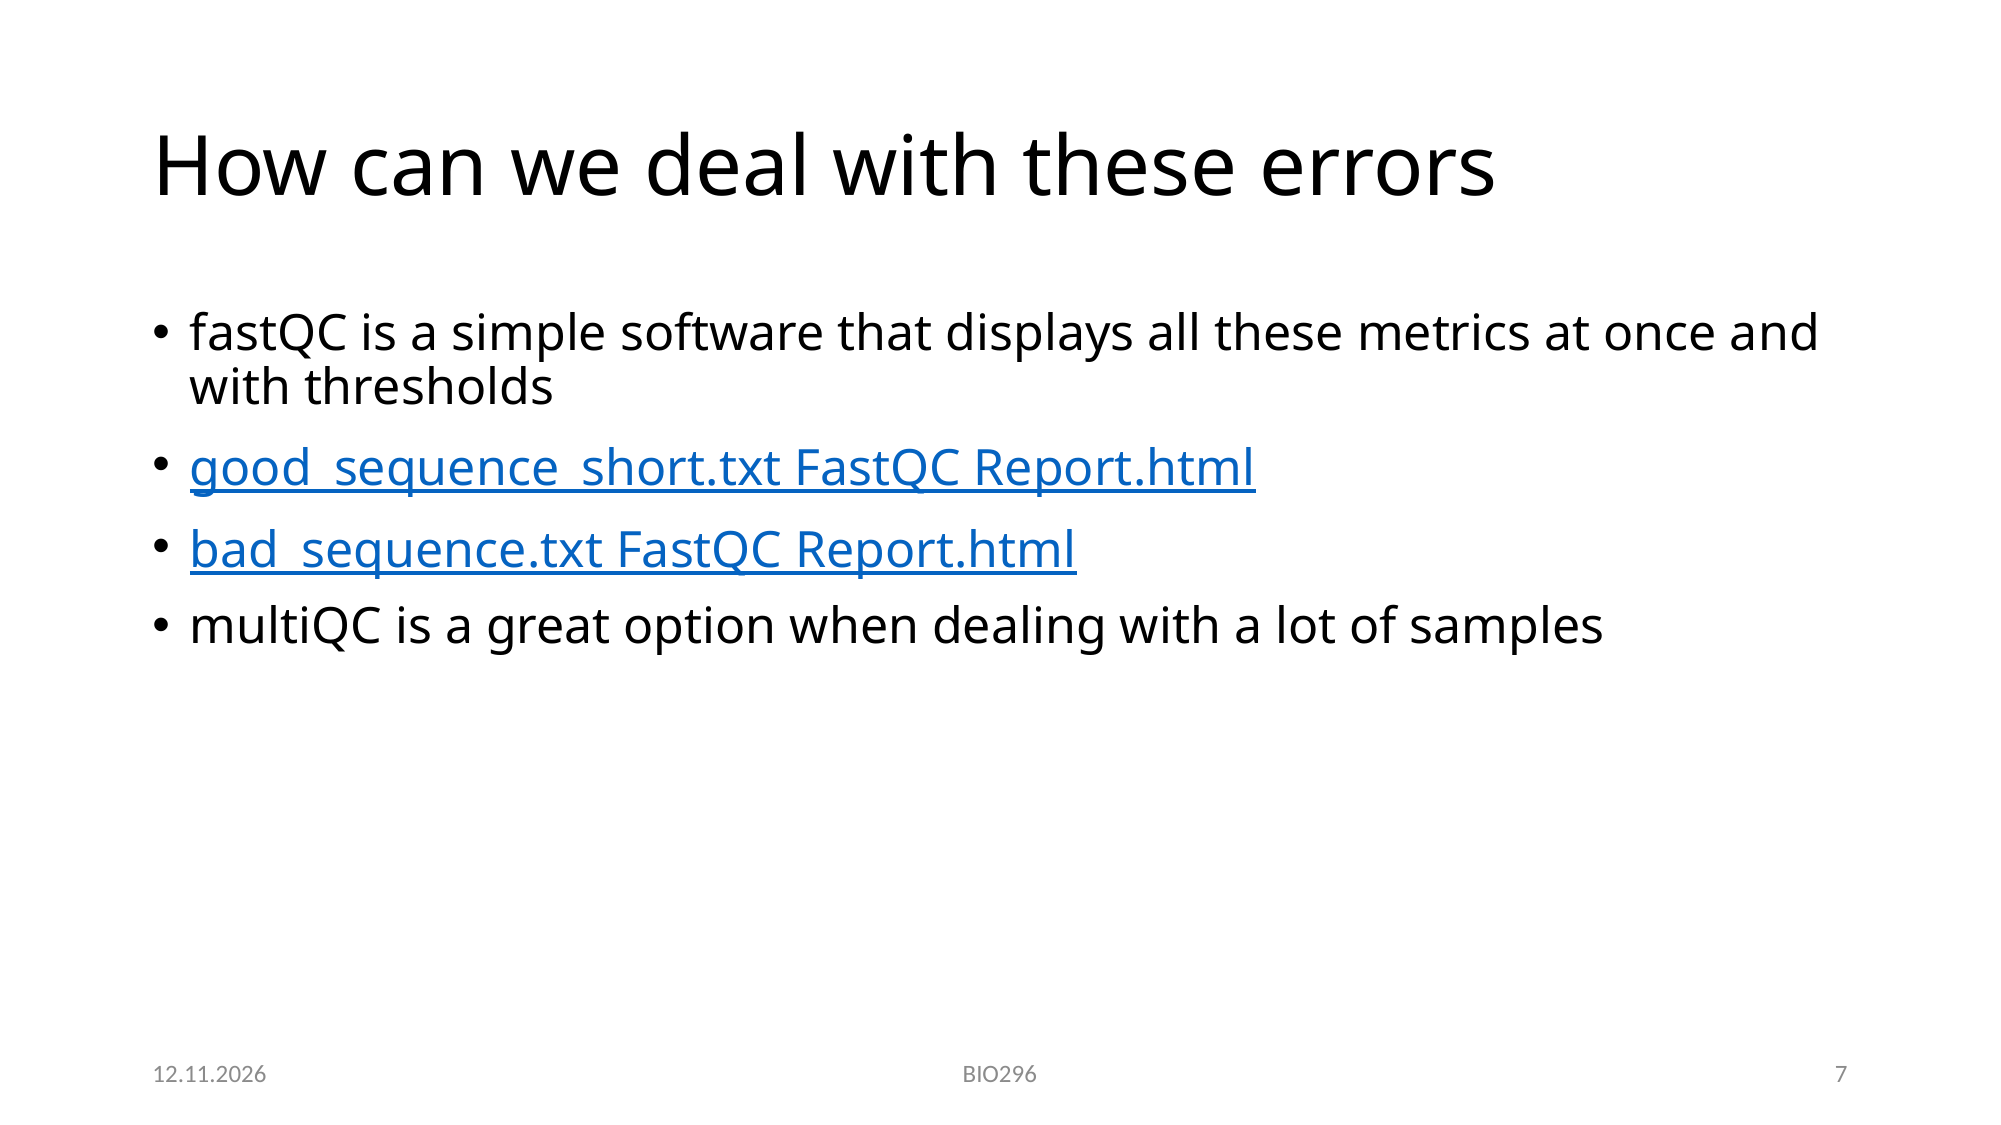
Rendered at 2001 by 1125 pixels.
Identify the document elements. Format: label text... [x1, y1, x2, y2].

footer BIO296 [662, 1042, 1338, 1103]
slide_number 7 [1412, 1042, 1863, 1103]
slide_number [137, 1042, 588, 1103]
title How can we deal with these errors [137, 59, 1863, 278]
list fastQC is a simple software that displays all these metrics at once and with thresholds good_sequence_short.txt FastQC Report.html bad_sequence.txt FastQC Report.html multiQC is a great option when dealing with a lot of samples [137, 299, 1863, 1014]
